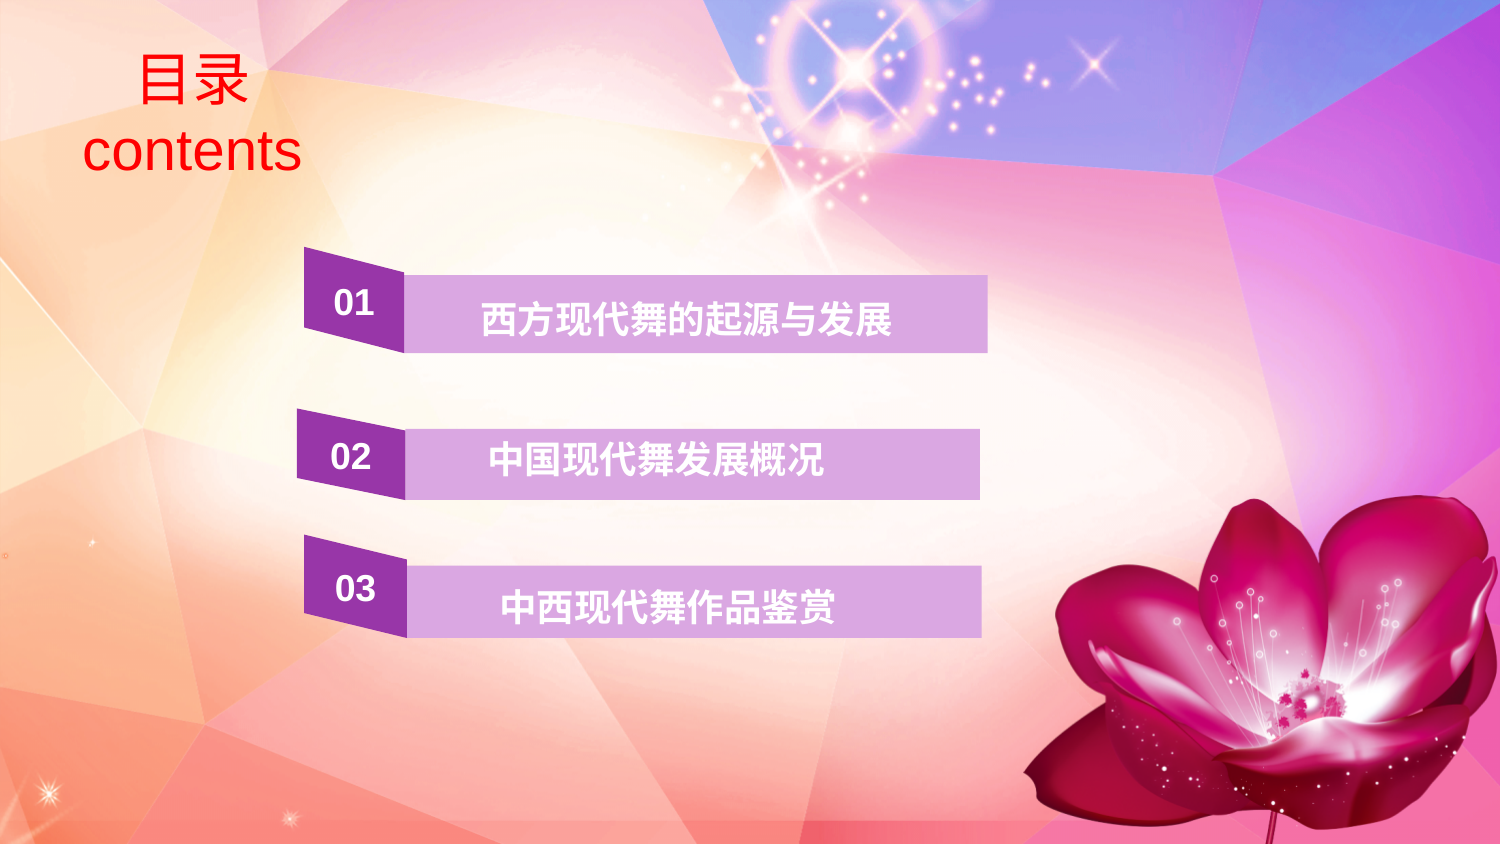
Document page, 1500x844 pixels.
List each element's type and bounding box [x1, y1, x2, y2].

text_box [296, 408, 980, 501]
text_box [304, 246, 988, 354]
picture [0, 0, 1500, 844]
text_box [304, 534, 982, 639]
